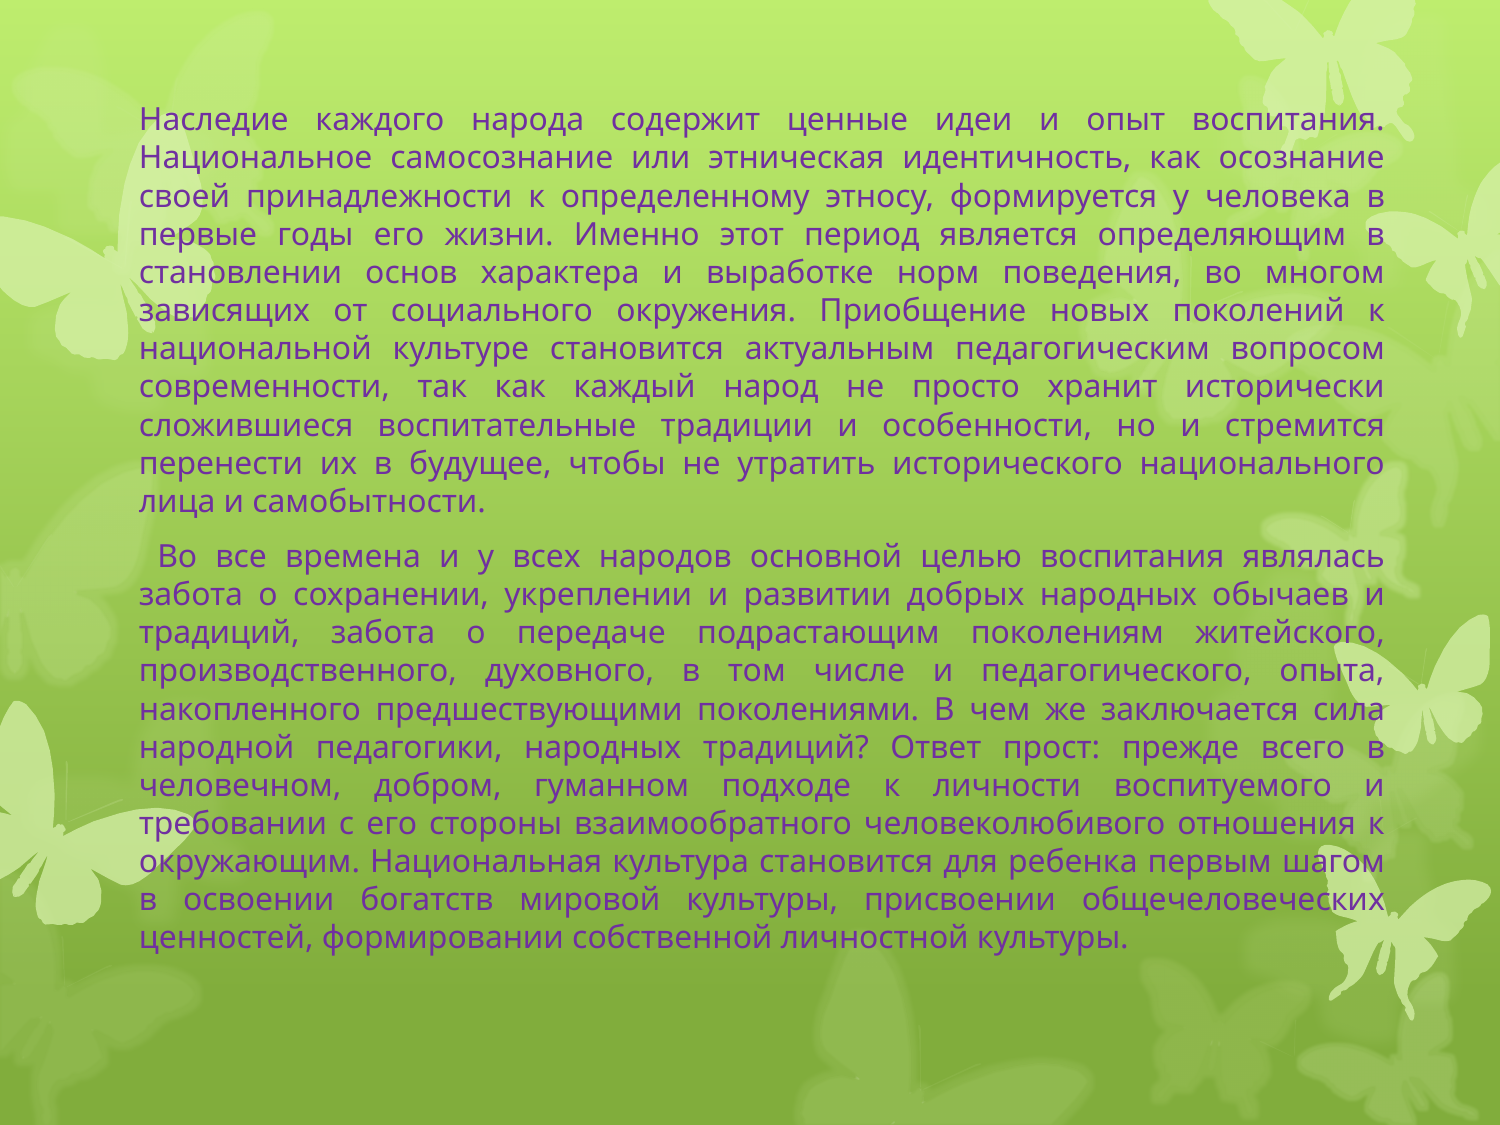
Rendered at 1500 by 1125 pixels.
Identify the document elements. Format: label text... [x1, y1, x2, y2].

list Наследие каждого народа содержит ценные идеи и опыт воспитания. Национальное самосознание или этническая идентичность, как осознание своей принадлежности к определенному этносу, формируется у человека в первые годы его жизни. Именно этот период является определяющим в становлении основ характера и выработке норм поведения, во многом зависящих от социального окружения. Приобщение новых поколений к национальной культуре становится актуальным педагогическим вопросом современности, так как каждый народ не просто хранит исторически сложившиеся воспитательные традиции и особенности, но и стремится перенести их в будущее, чтобы не утратить исторического национального лица и самобытности. Во все времена и у всех народов основной целью воспитания являлась забота о сохранении, укреплении и развитии добрых народных обычаев и традиций, забота о передаче подрастающим поколениям житейского, производственного, духовного, в том числе и педагогического, опыта, накопленного предшествующими поколениями. В чем же заключается сила народной педагогики, народных традиций? Ответ прост: прежде всего в человечном, добром, гуманном подходе к личности воспитуемого и требовании с его стороны взаимообратного человеколюбивого отношения к окружающим. Национальная культура становится для ребенка первым шагом в освоении богатств мировой культуры, присвоении общечеловеческих ценностей, формировании собственной личностной культуры. [123, 66, 1400, 988]
